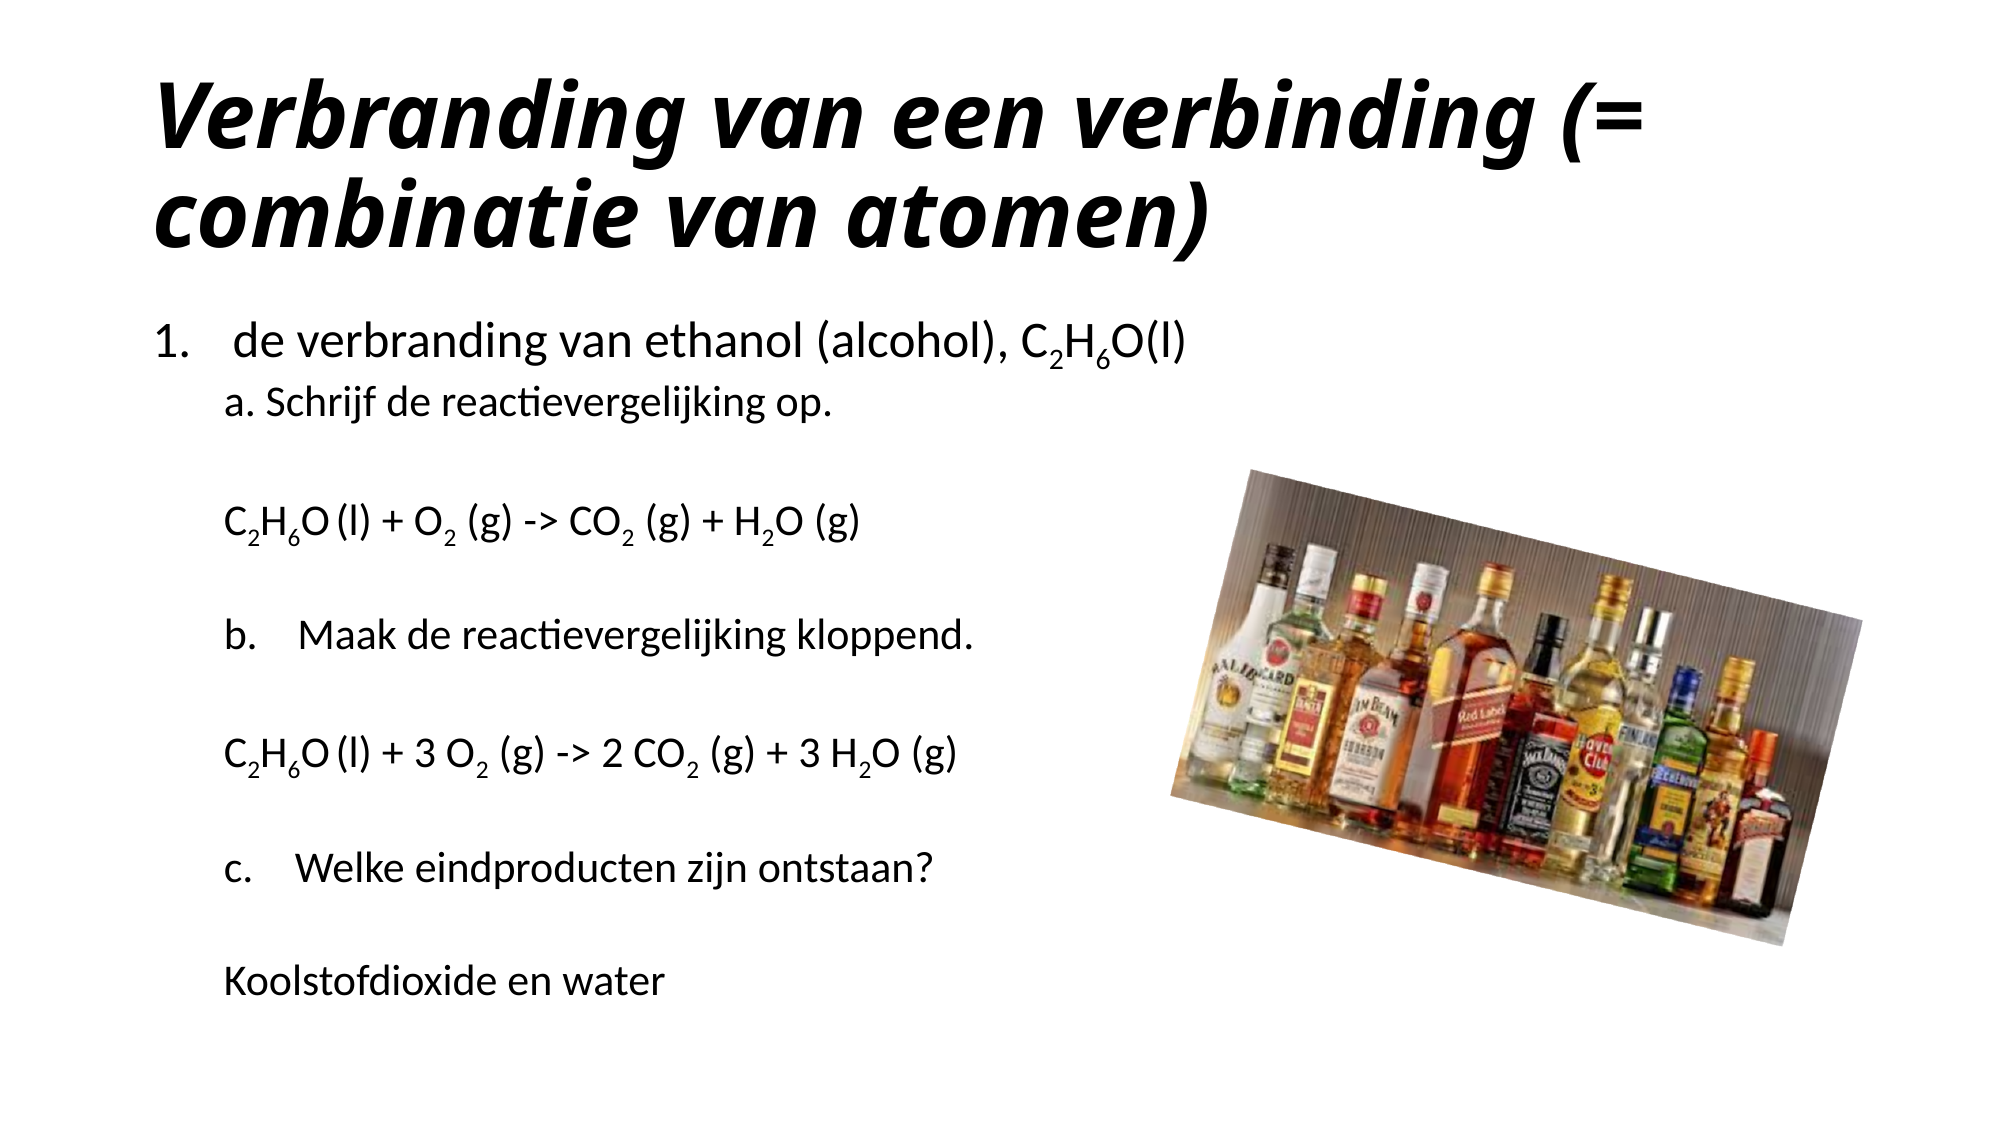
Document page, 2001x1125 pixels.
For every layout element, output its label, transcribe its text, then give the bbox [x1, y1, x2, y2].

title Verbranding van een verbinding (= combinatie van atomen) [137, 59, 1863, 278]
picture [1171, 470, 1862, 946]
list de verbranding van ethanol (alcohol), C2H6O(l) a. Schrijf de reactievergelijking op. C2H6O (l) + O2 (g) -> CO2 (g) + H2O (g) b. Maak de reactievergelijking kloppend. C2H6O (l) + 3 O2 (g) -> 2 CO2 (g) + 3 H2O (g) Welke eindproducten zijn ontstaan? Koolstofdioxide en water [137, 299, 1863, 1014]
